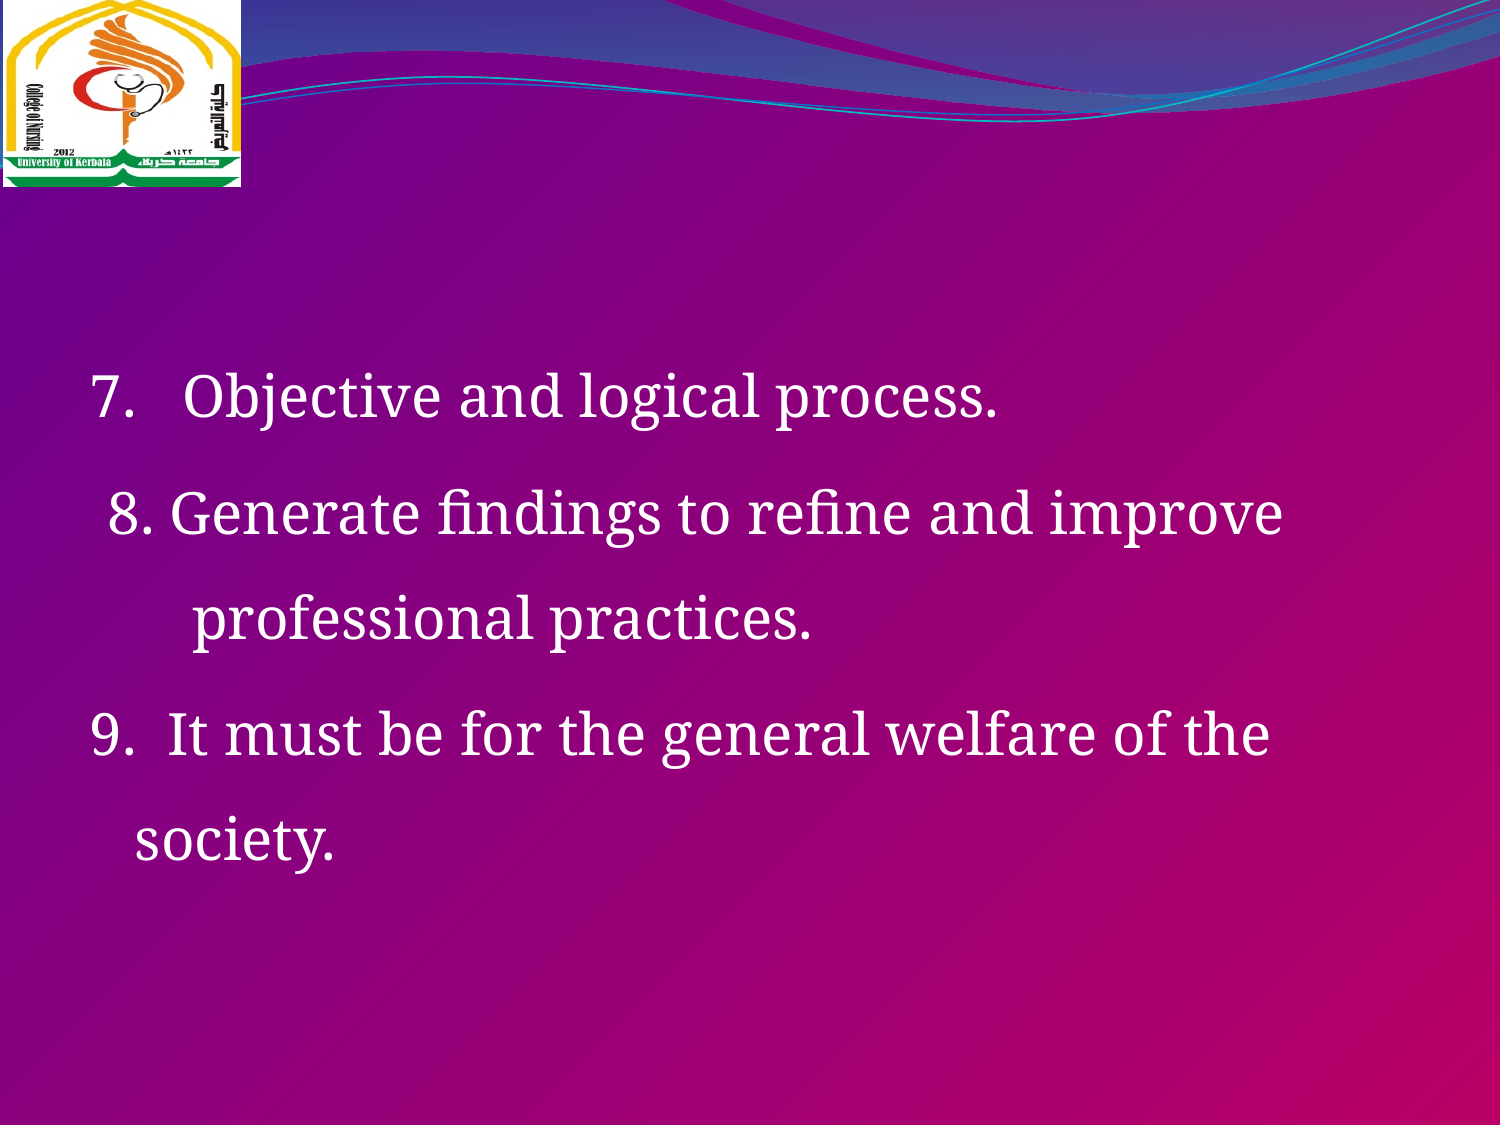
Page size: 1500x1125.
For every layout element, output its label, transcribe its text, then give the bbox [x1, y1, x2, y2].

list 7. Objective and logical process. 8. Generate findings to refine and improve professional practices. 9. It must be for the general welfare of the society. [75, 317, 1425, 1038]
picture [3, 0, 241, 187]
